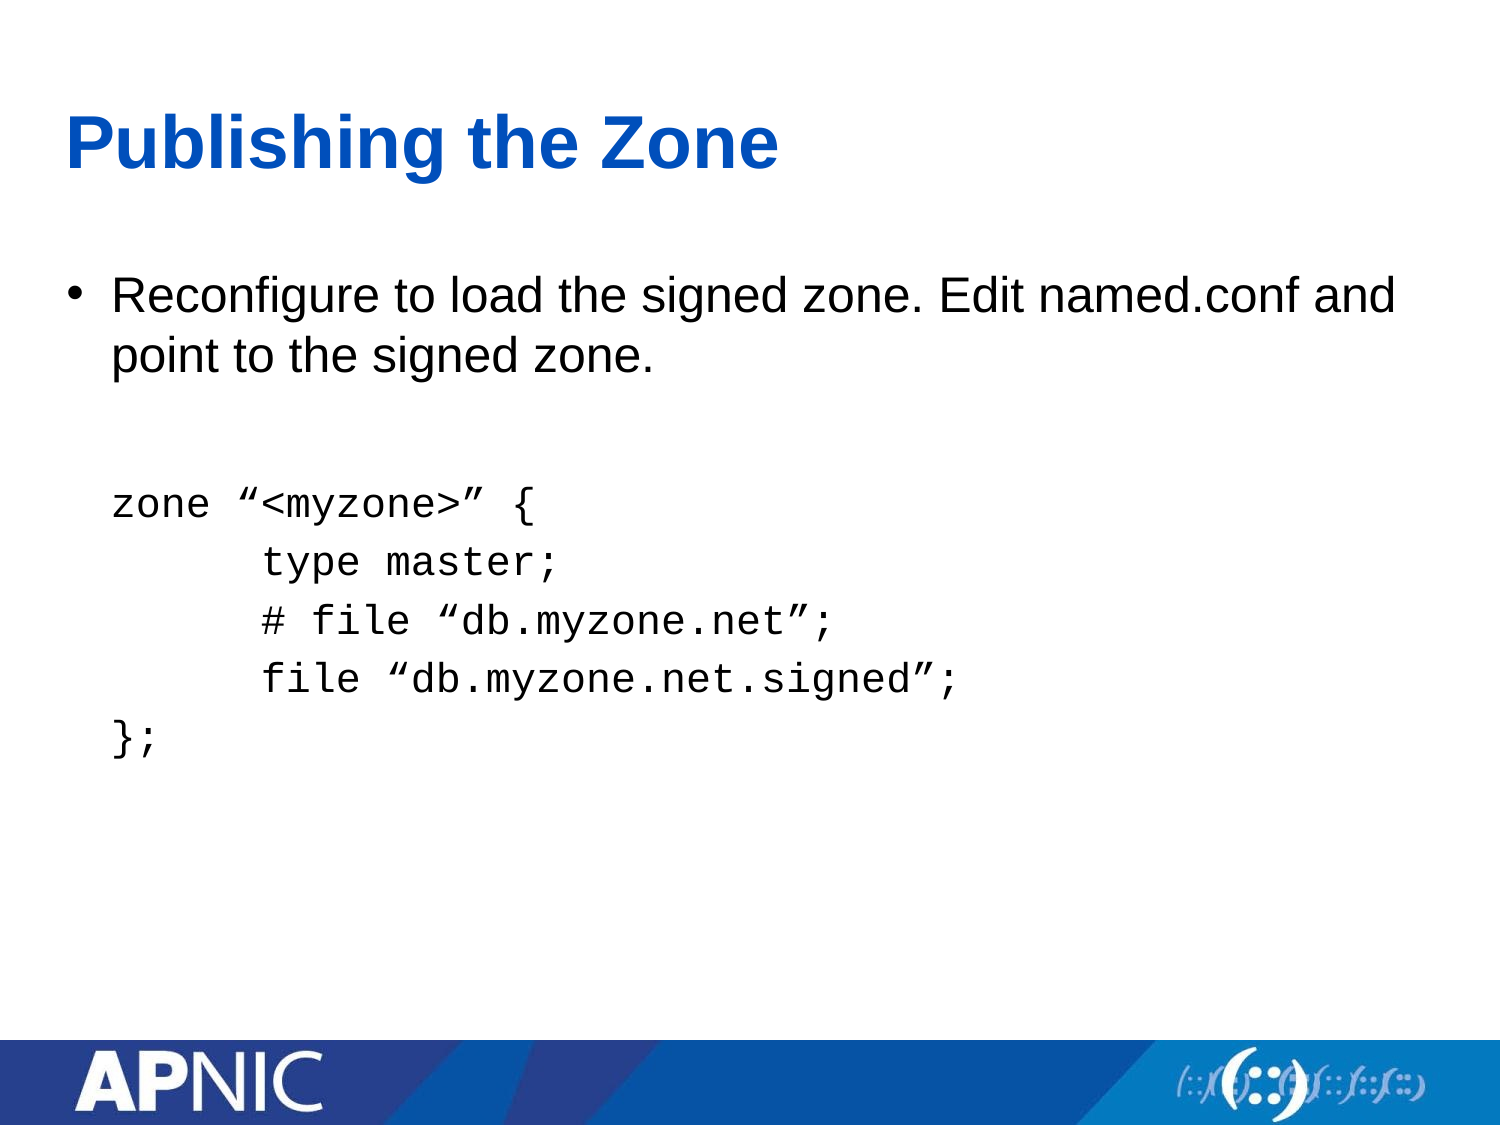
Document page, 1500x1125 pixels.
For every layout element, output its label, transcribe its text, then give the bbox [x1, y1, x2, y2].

title Publishing the Zone [64, 45, 1436, 233]
picture [0, 1040, 1500, 1125]
list Reconfigure to load the signed zone. Edit named.conf and point to the signed zone. zone “<myzone>” { type master; # file “db.myzone.net”; file “db.myzone.net.signed”; }; [66, 262, 1437, 1012]
